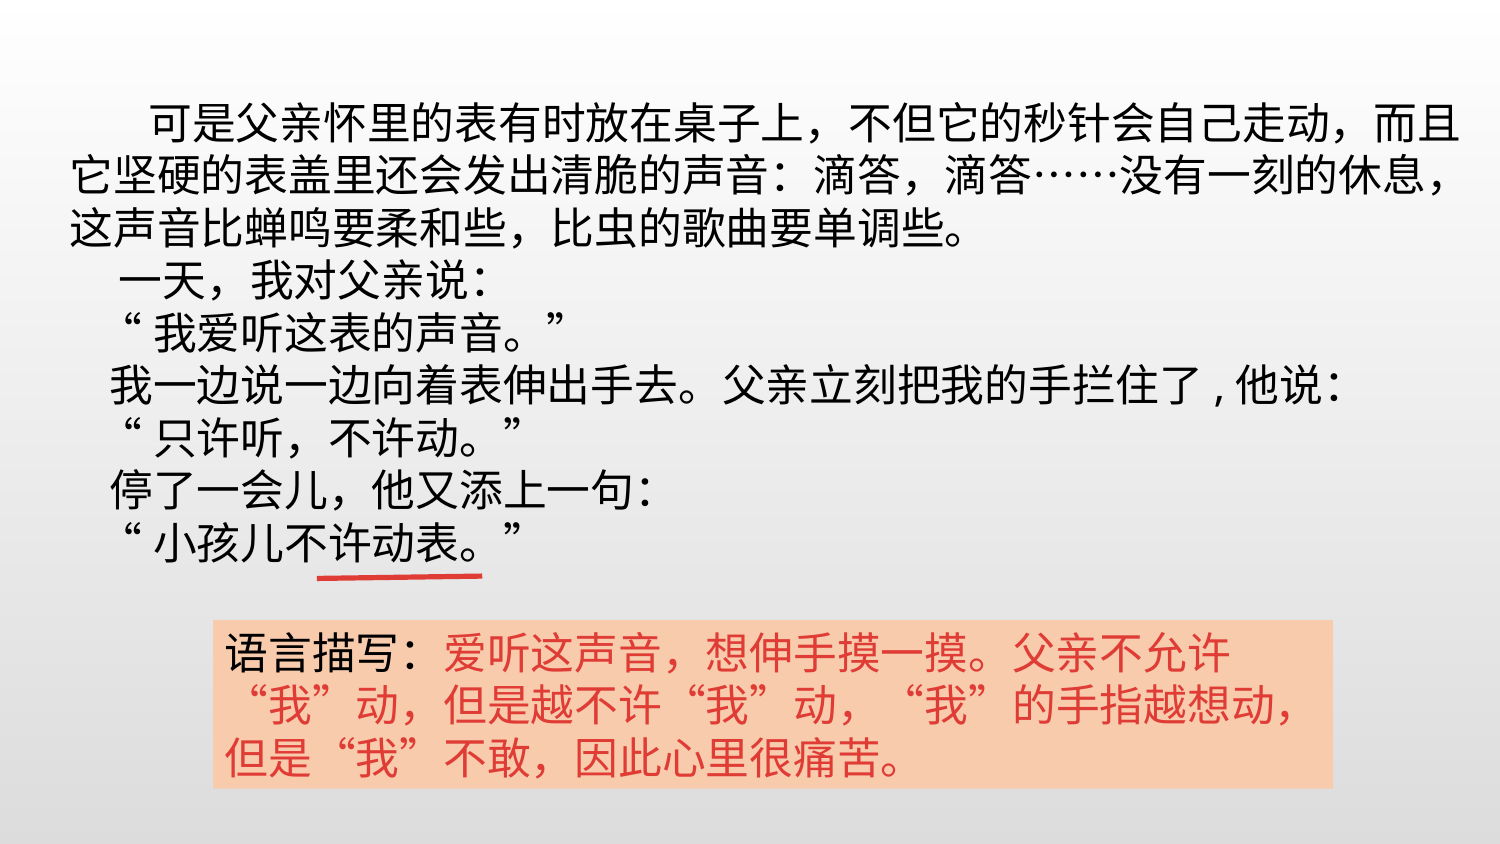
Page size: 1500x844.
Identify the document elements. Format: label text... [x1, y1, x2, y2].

text_box 语言描写：爱听这声音，想伸手摸一摸。父亲不允许“我”动，但是越不许“我”动，“我”的手指越想动，但是“我”不敢，因此心里很痛苦。 [213, 620, 1333, 789]
text_box 可是父亲怀里的表有时放在桌子上，不但它的秒针会自己走动，而且它坚硬的表盖里还会发出清脆的声音：滴答，滴答……没有一刻的休息，这声音比蝉鸣要柔和些，比虫的歌曲要单调些。 一天，我对父亲说： “我爱听这表的声音。” 我一边说一边向着表伸出手去。父亲立刻把我的手拦住了,他说： “只许听，不许动。” 停了一会儿，他又添上一句： “小孩儿不许动表。” [58, 90, 1488, 574]
